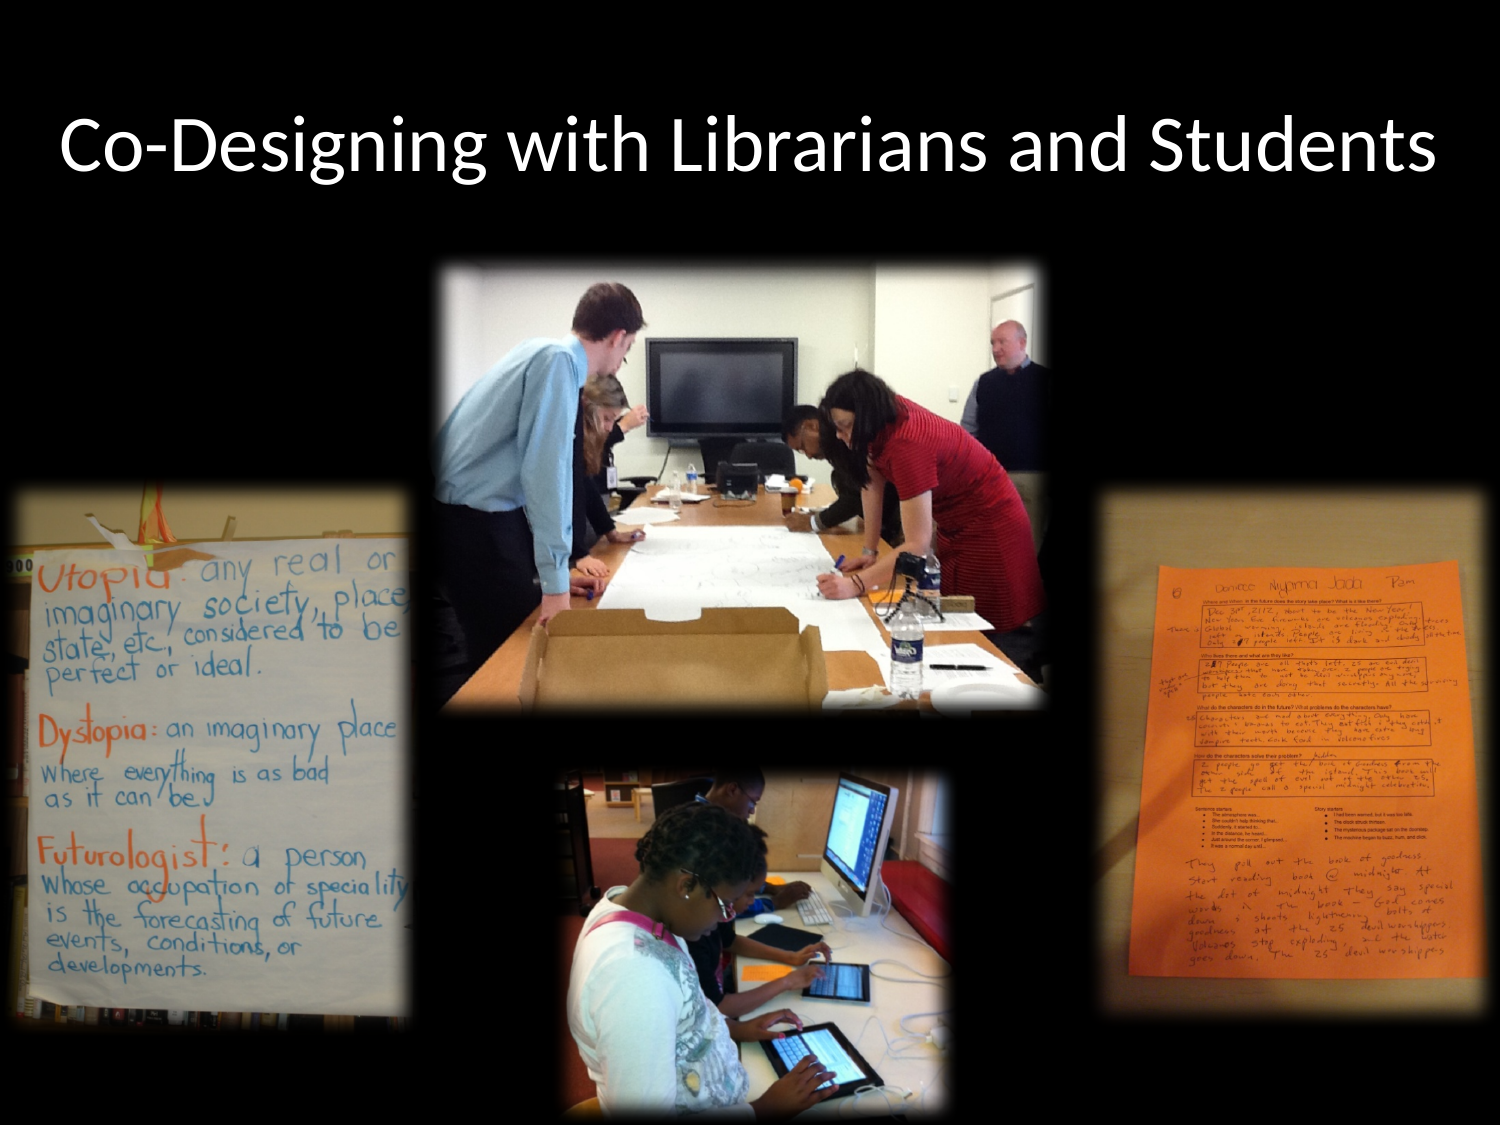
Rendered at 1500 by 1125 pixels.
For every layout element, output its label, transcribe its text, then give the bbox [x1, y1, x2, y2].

title Co-Designing with Librarians and Students [0, 45, 1500, 233]
picture [561, 739, 948, 1125]
picture [424, 249, 1054, 722]
picture [1084, 474, 1500, 1030]
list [0, 474, 423, 1038]
